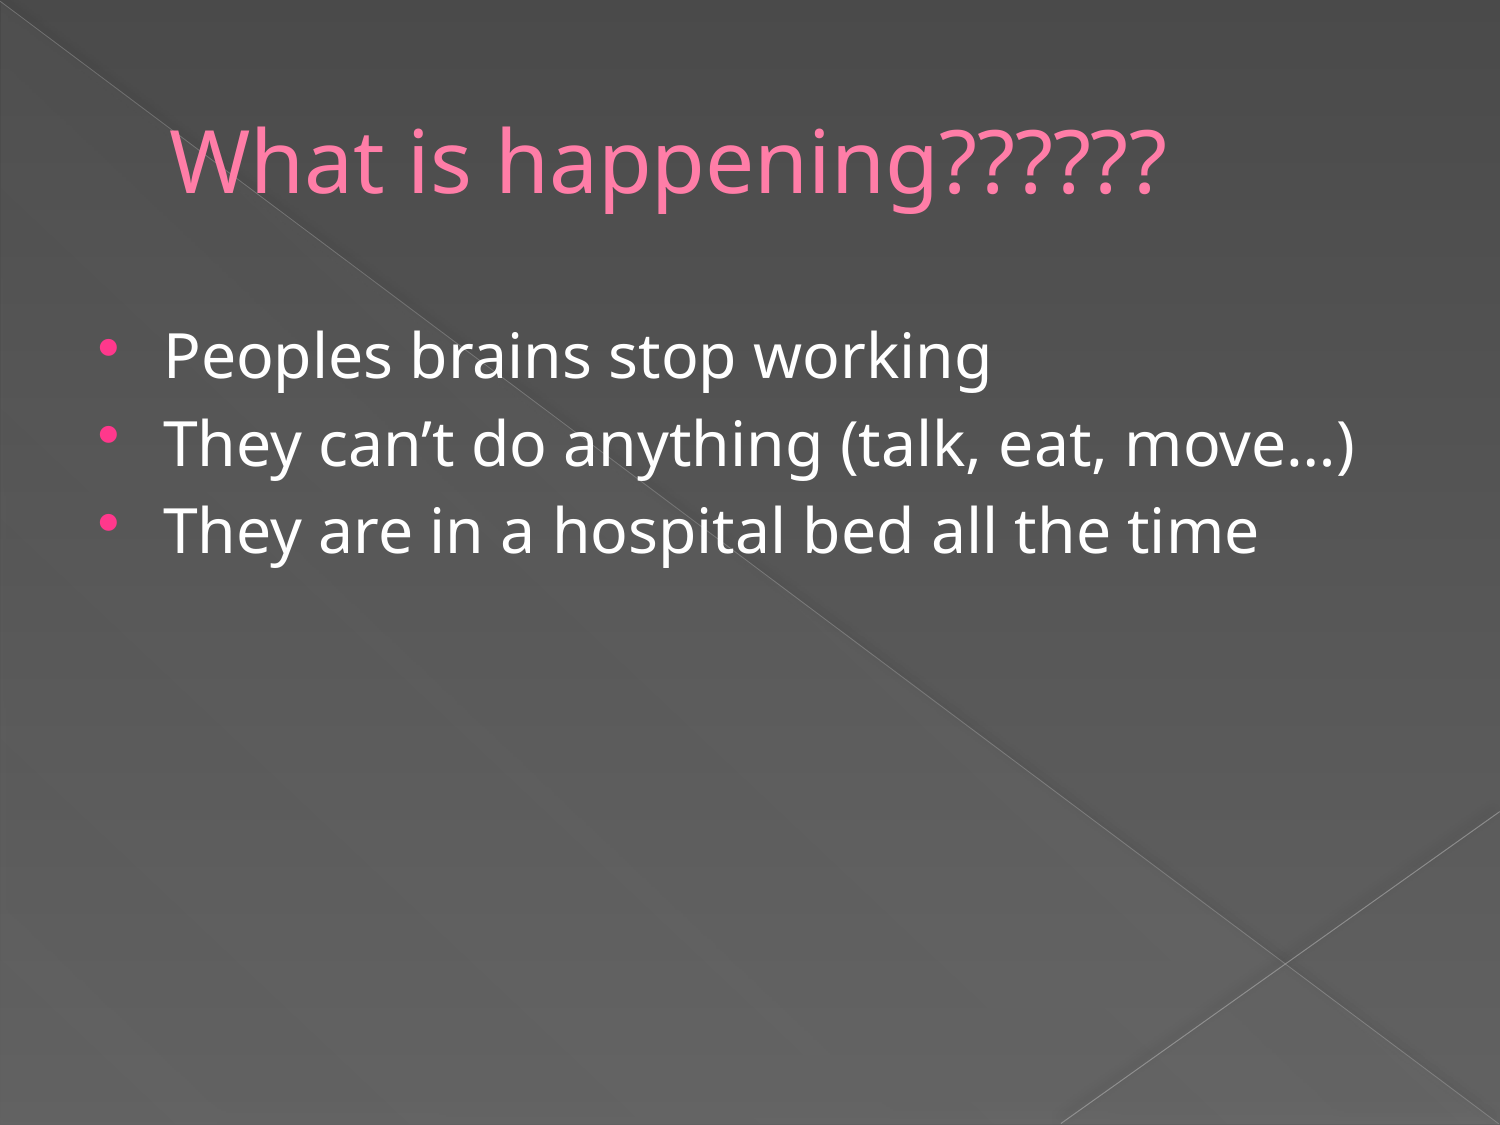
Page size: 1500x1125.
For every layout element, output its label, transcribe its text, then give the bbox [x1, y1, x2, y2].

title What is happening?????? [75, 43, 1425, 274]
list Peoples brains stop working They can’t do anything (talk, eat, move…) They are in a hospital bed all the time [75, 308, 1425, 1059]
